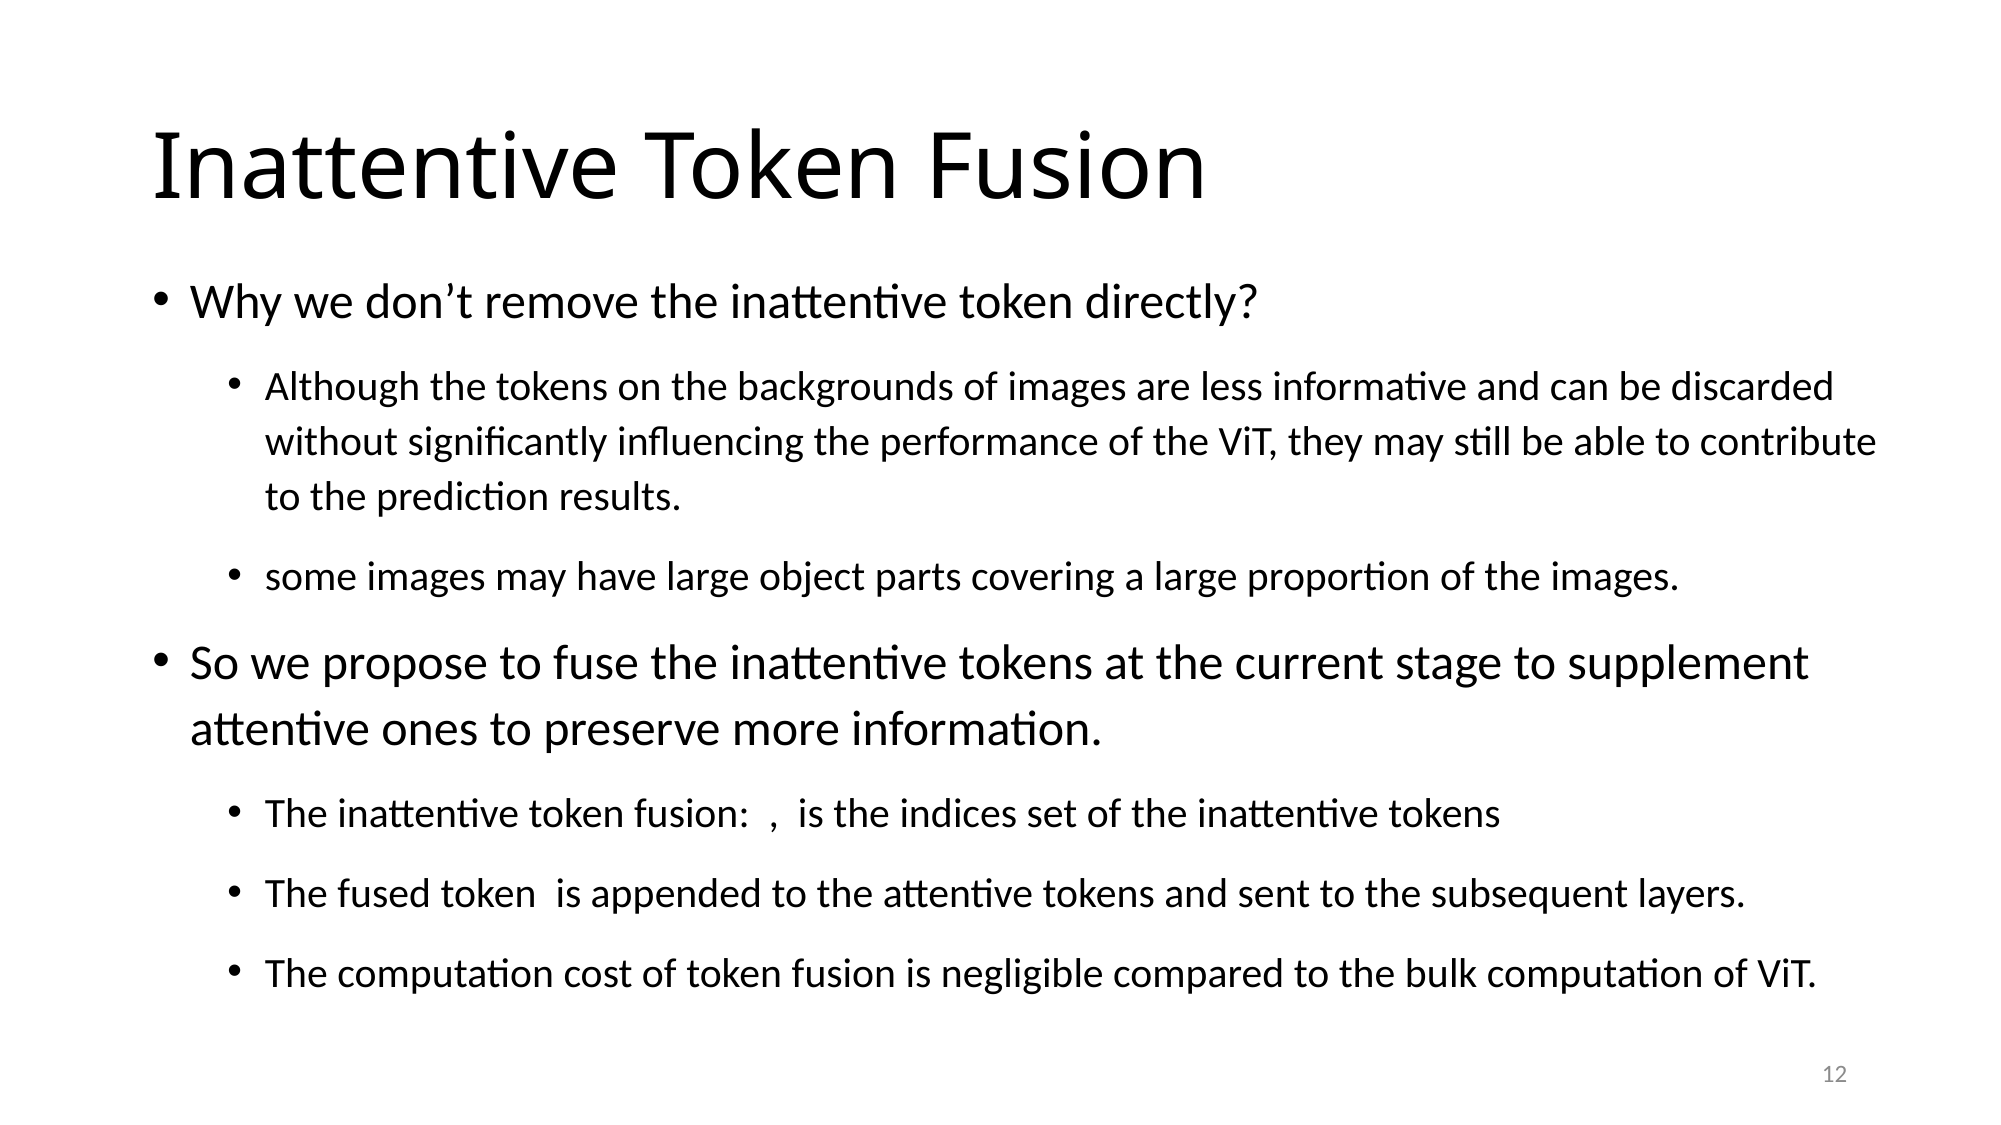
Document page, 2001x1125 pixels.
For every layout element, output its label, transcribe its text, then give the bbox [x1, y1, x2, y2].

title Inattentive Token Fusion [137, 59, 1863, 278]
slide_number 12 [1412, 1042, 1863, 1103]
